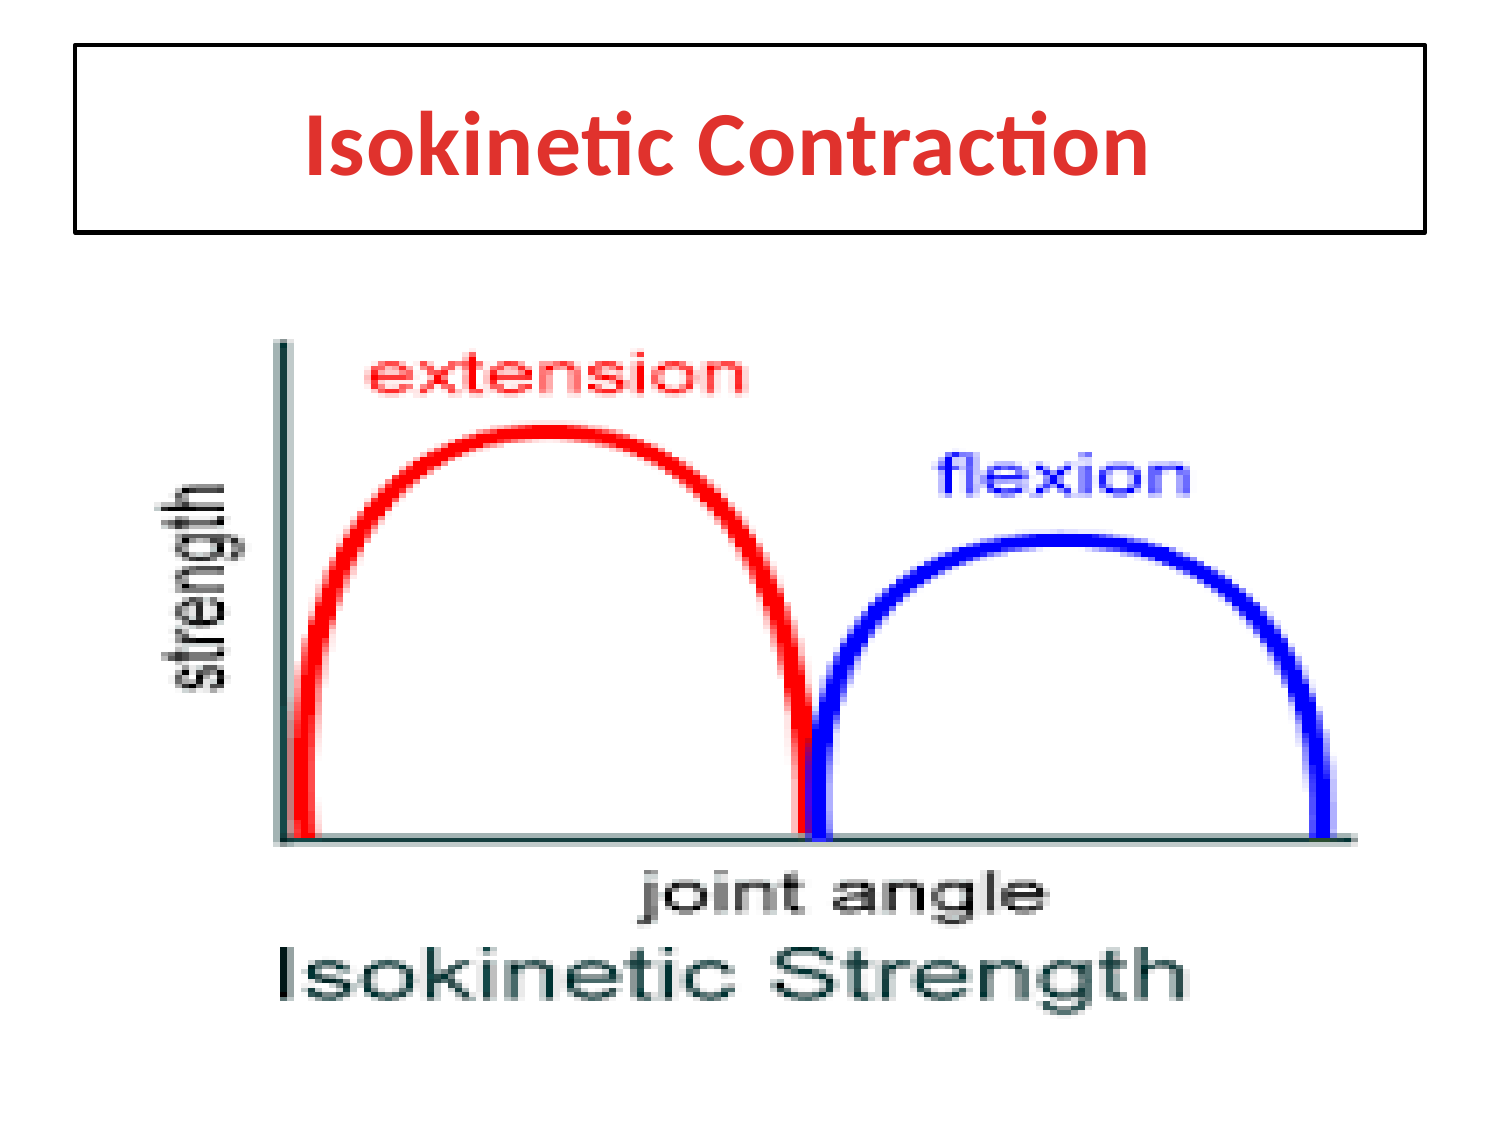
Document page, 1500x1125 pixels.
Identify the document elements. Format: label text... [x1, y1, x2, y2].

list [112, 312, 1401, 1038]
title Isokinetic Contraction [73, 43, 1427, 235]
